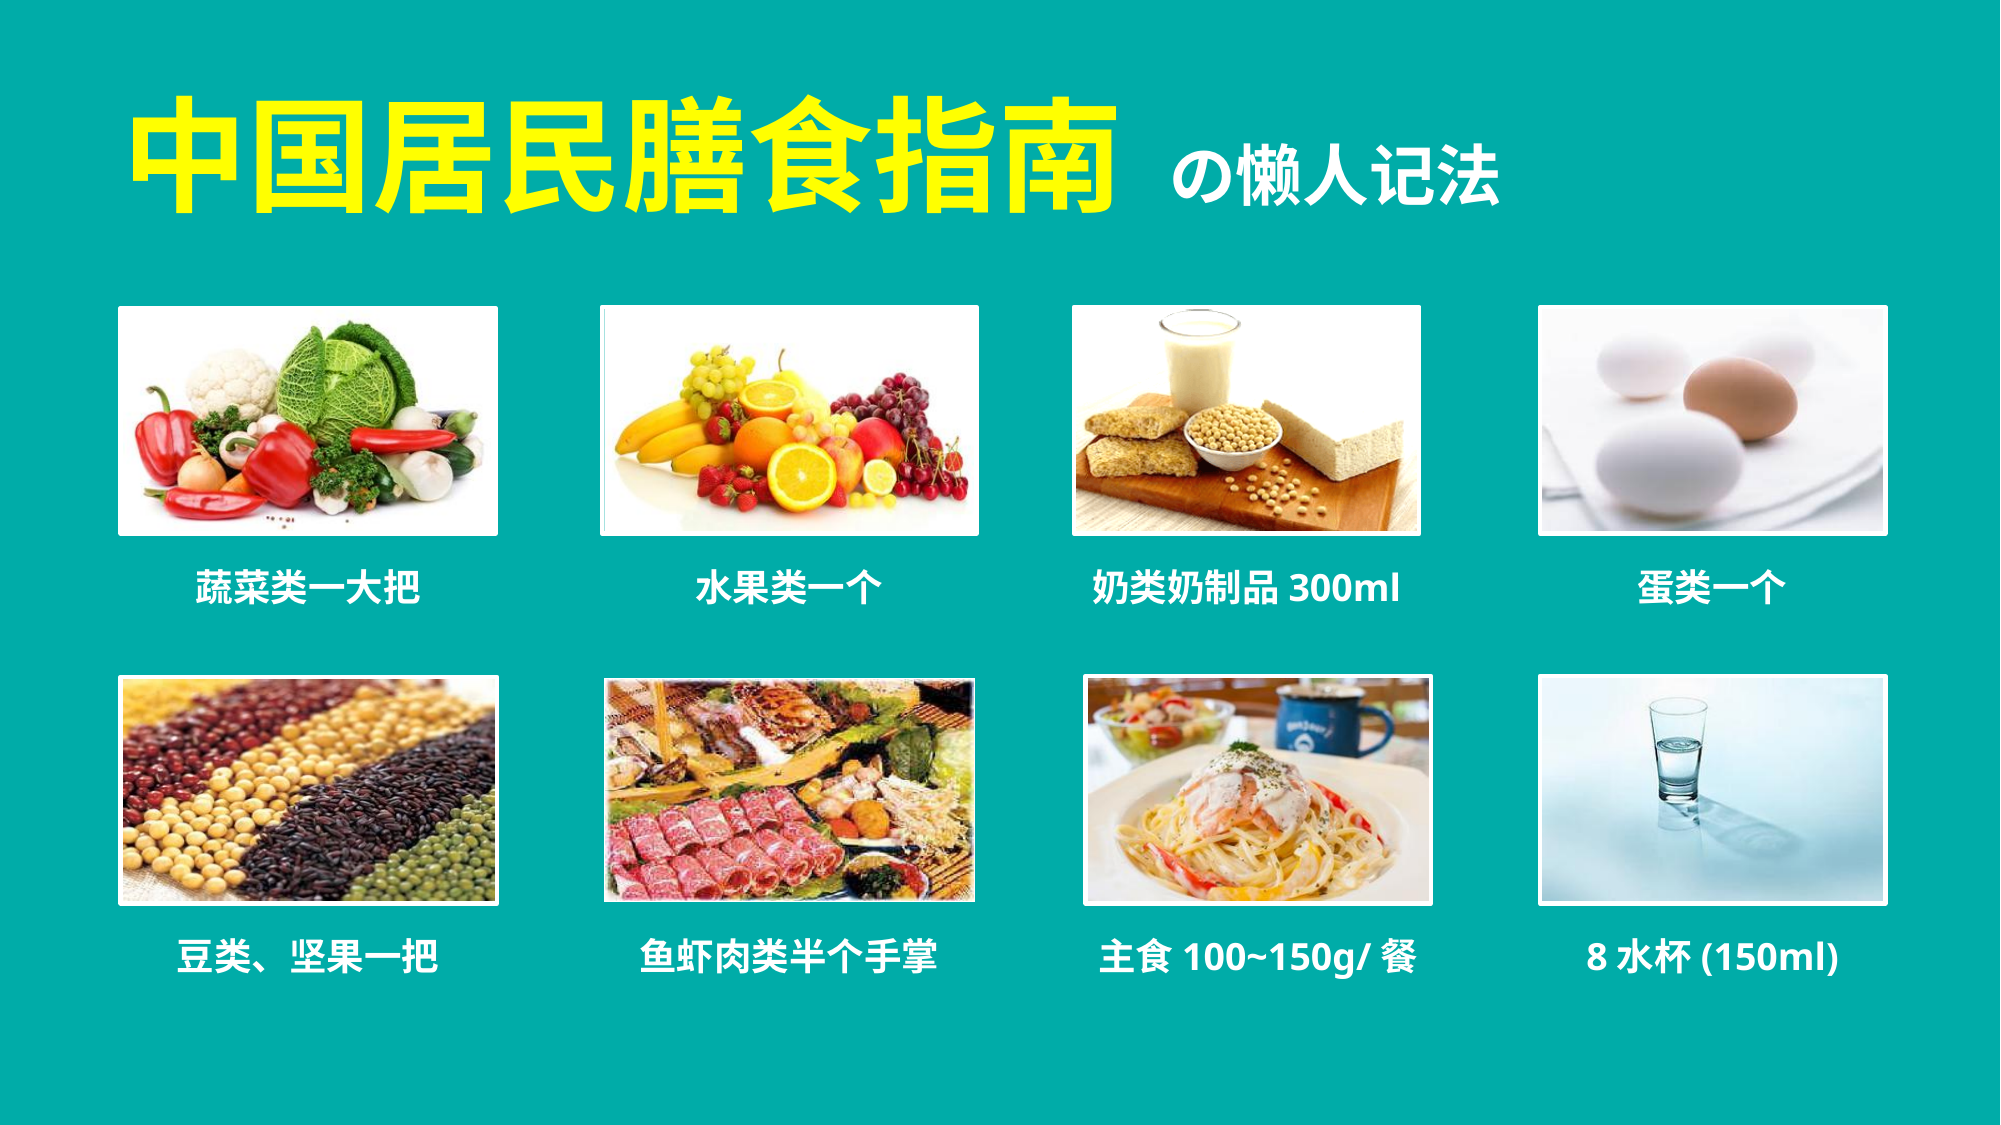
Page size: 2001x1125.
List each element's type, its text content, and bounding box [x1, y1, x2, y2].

text_box 鱼虾肉类半个手掌 [624, 925, 954, 986]
text_box 蛋类一个 [1622, 556, 1803, 617]
picture [123, 679, 495, 901]
picture [1542, 309, 1883, 532]
picture [1088, 678, 1429, 902]
picture [604, 309, 975, 532]
text_box 奶类奶制品300ml [1077, 556, 1417, 617]
picture [1542, 678, 1883, 902]
picture [604, 678, 975, 902]
text_box 豆类、坚果一把 [161, 925, 455, 986]
text_box 水果类一个 [680, 556, 898, 617]
text_box 8水杯(150ml) [1571, 925, 1854, 986]
text_box 主食100~150g/餐 [1083, 925, 1434, 986]
picture [123, 310, 494, 532]
picture [1076, 309, 1417, 532]
text_box の懒人记法 [1154, 126, 1518, 222]
text_box 中国居民膳食指南 [108, 70, 1138, 236]
text_box 蔬菜类一大把 [180, 556, 436, 617]
